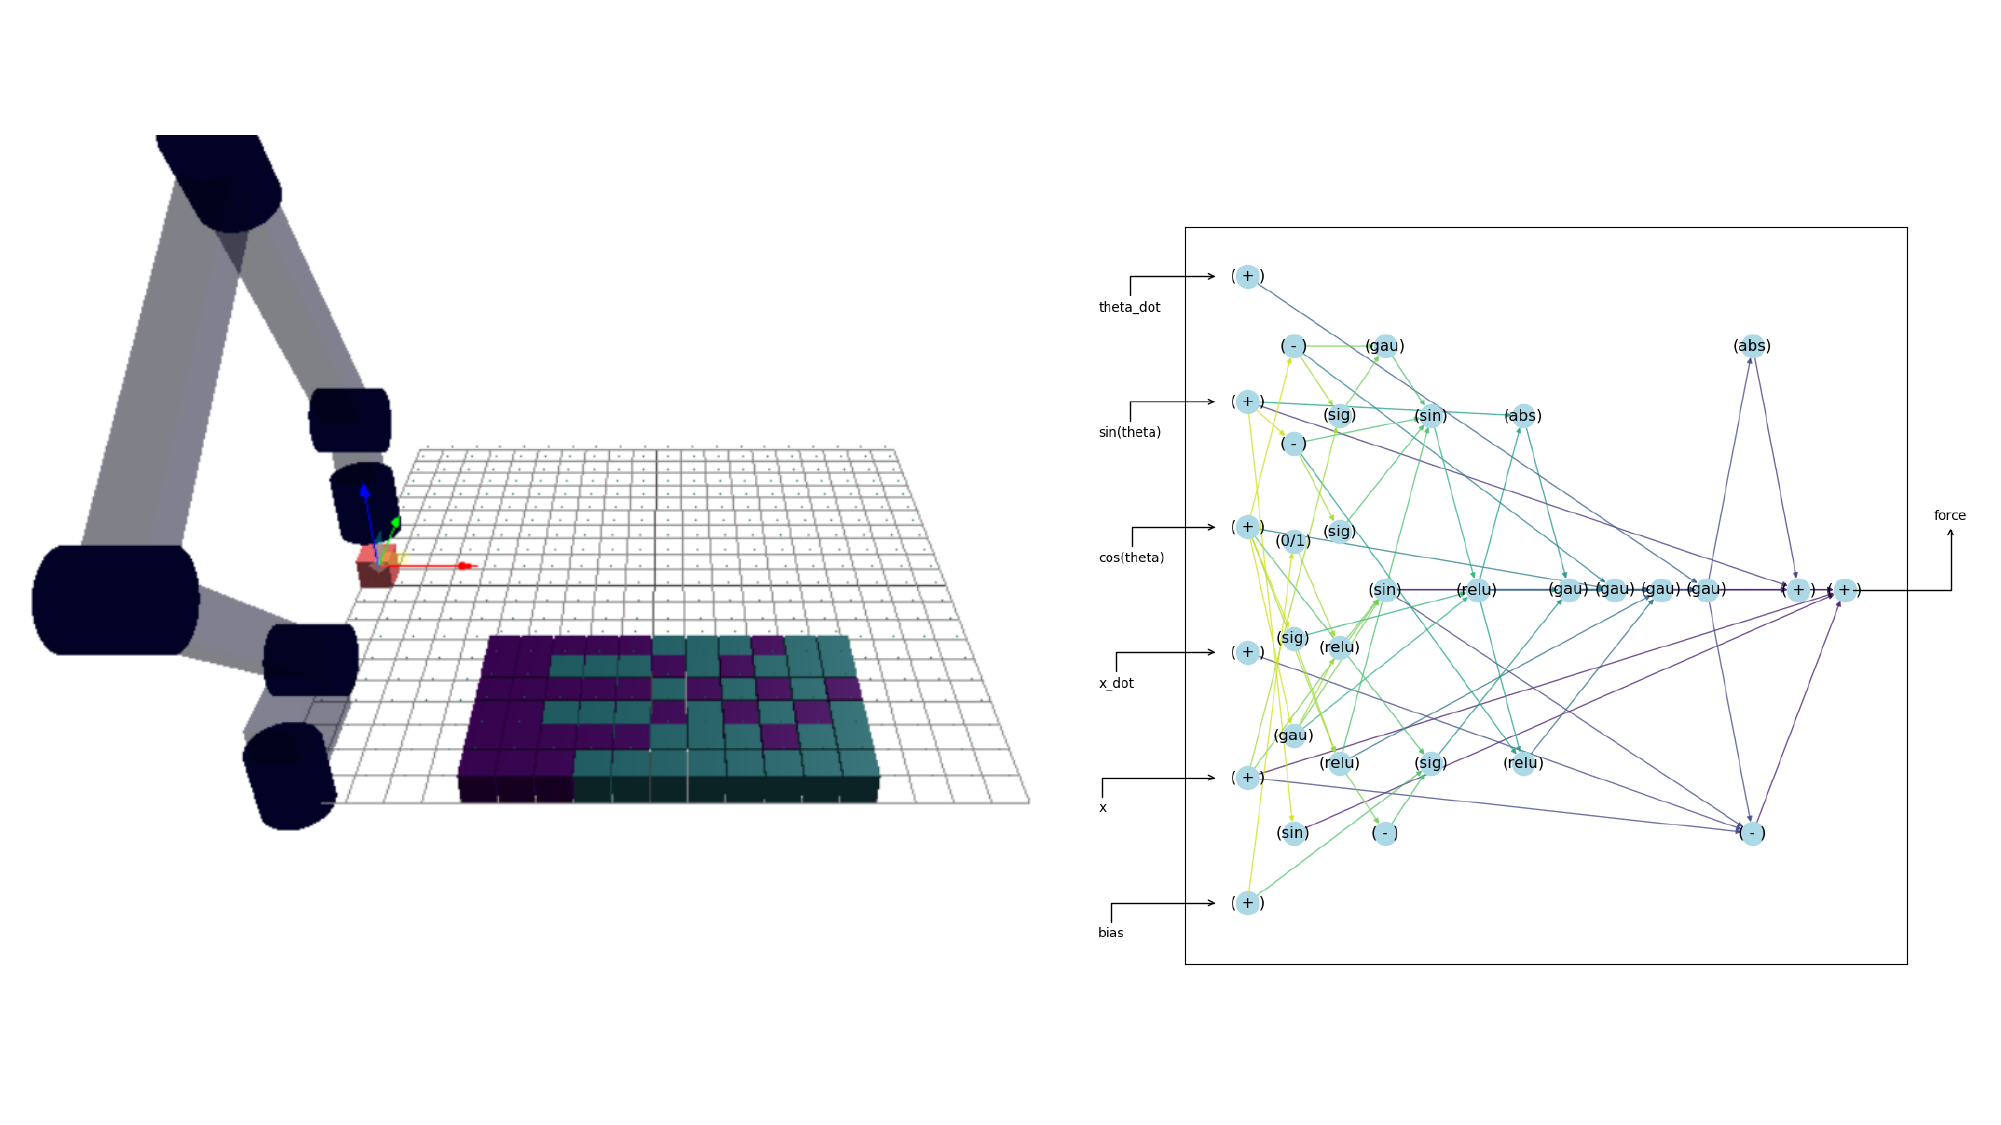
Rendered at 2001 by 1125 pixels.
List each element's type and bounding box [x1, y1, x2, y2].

picture [0, 112, 2000, 1069]
